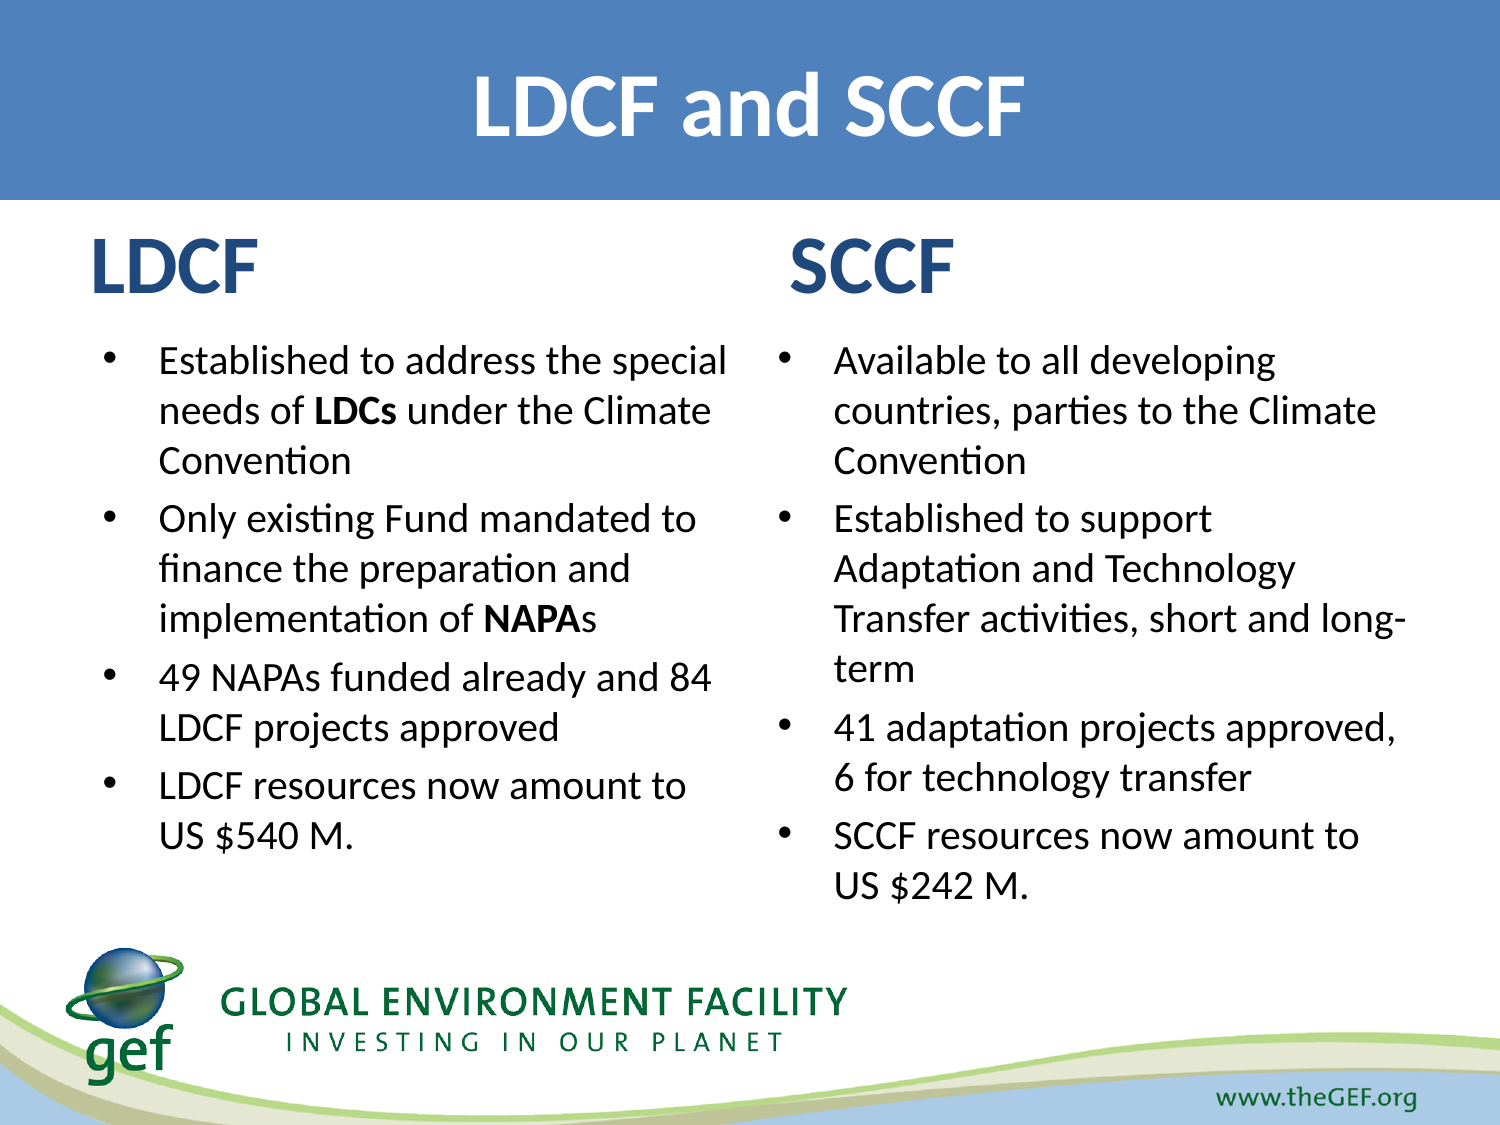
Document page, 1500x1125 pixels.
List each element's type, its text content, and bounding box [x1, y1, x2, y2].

list Available to all developing countries, parties to the Climate Convention Established to support Adaptation and Technology Transfer activities, short and long-term 41 adaptation projects approved, 6 for technology transfer SCCF resources now amount to US $242 M. [762, 324, 1426, 974]
list SCCF [774, 212, 1439, 318]
picture [0, 920, 1500, 1125]
text_box LDCF and SCCF [0, 0, 1500, 200]
list Established to address the special needs of LDCs under the Climate Convention Only existing Fund mandated to finance the preparation and implementation of NAPAs 49 NAPAs funded already and 84 LDCF projects approved LDCF resources now amount to US $540 M. [87, 324, 751, 974]
list LDCF [74, 212, 738, 318]
